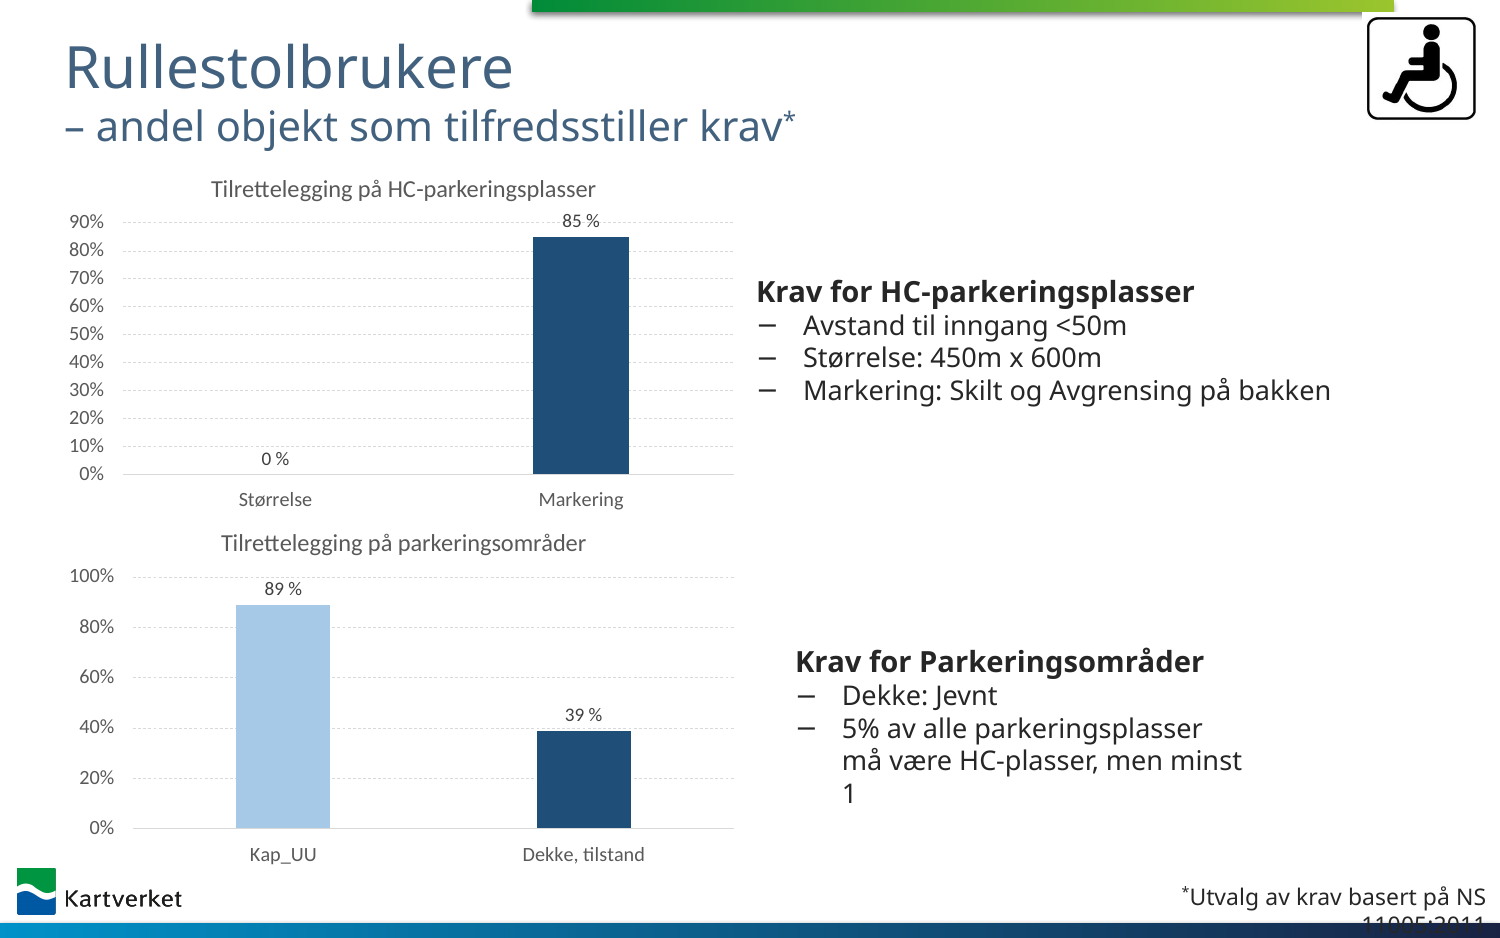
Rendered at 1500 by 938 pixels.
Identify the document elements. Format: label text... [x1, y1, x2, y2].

text_box Rullestolbrukere – andel objekt som tilfredsstiller krav* [49, 25, 1431, 158]
text_box *Utvalg av krav basert på NS 11005:2011 [1068, 873, 1500, 938]
picture [62, 166, 746, 519]
text_box Krav for HC-parkeringsplasser Avstand til inngang <50m Størrelse: 450m x 600m Markering: Skilt og Avgrensing på bakken [750, 265, 1346, 413]
picture [62, 520, 746, 874]
picture [1362, 12, 1481, 126]
text_box Krav for Parkeringsområder Dekke: Jevnt 5% av alle parkeringsplasser må være HC-plasser, men minst 1 [780, 636, 1261, 816]
